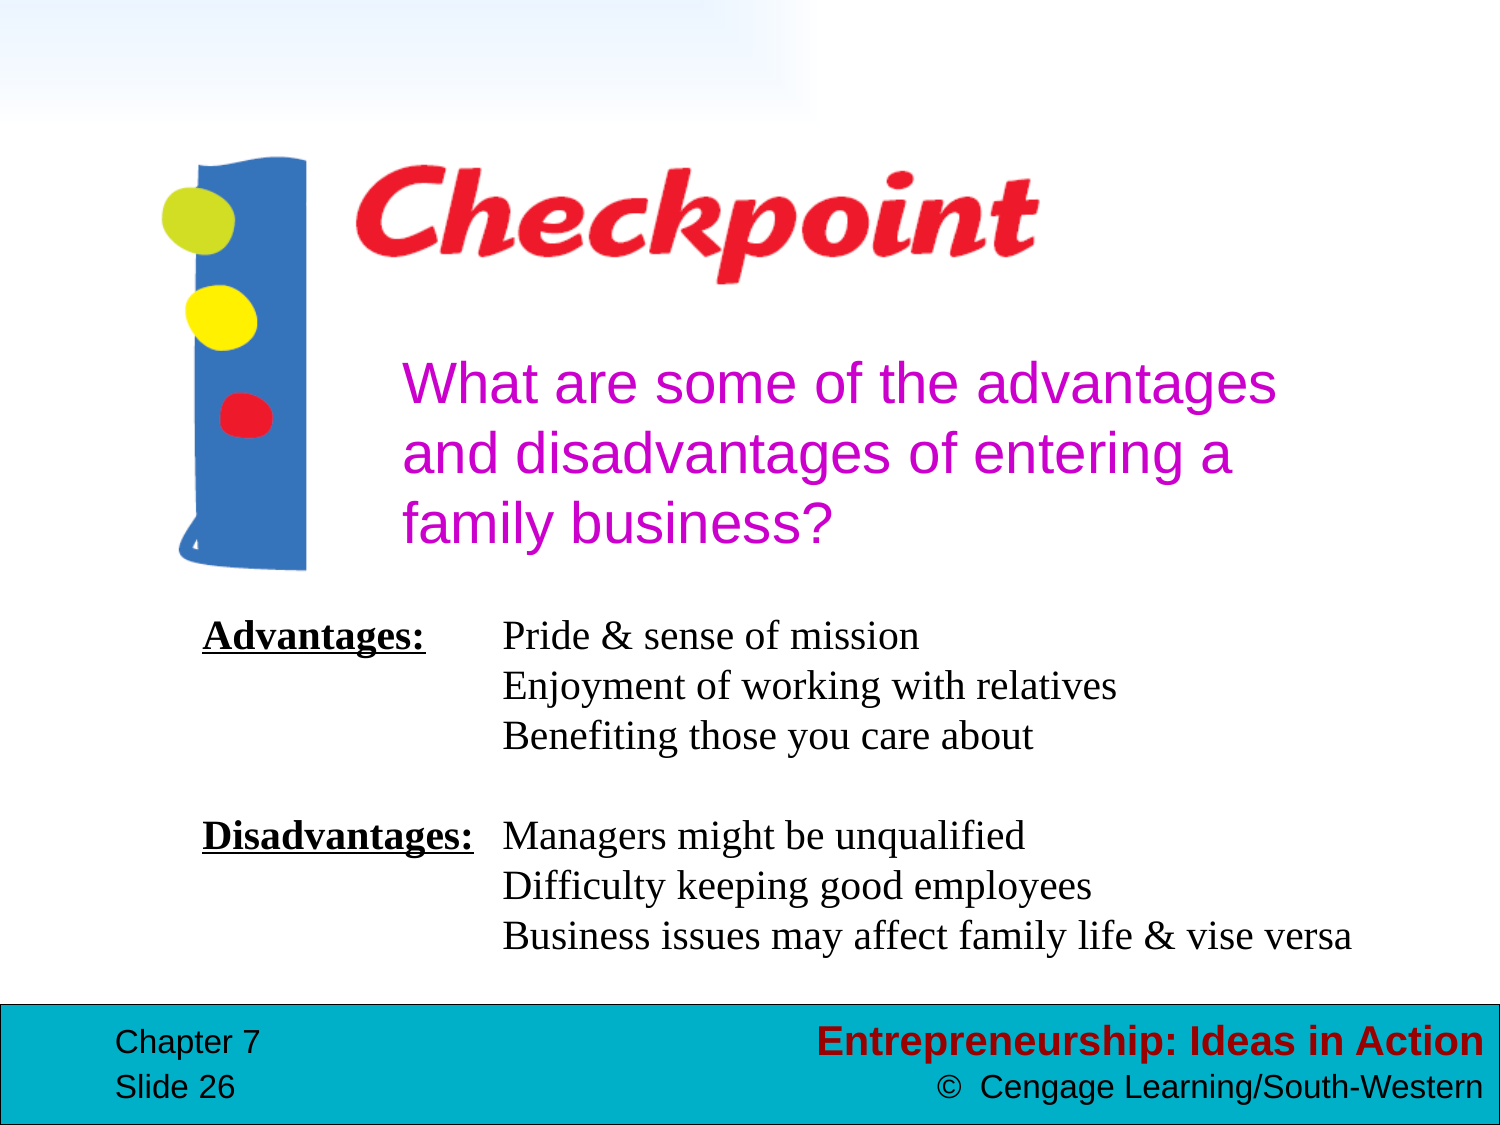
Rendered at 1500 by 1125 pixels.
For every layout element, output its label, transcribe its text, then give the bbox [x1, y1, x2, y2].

picture [324, 149, 1063, 296]
slide_number Slide 26 [99, 1037, 413, 1113]
footer Chapter 7 [99, 1012, 413, 1037]
text_box What are some of the advantages and disadvantages of entering a family business? [387, 337, 1350, 563]
picture [149, 137, 307, 588]
text_box Advantages: Pride & sense of mission Enjoyment of working with relatives Benefiting those you care about Disadvantages: Managers might be unqualified Difficulty keeping good employees Business issues may affect family life & vise versa [187, 600, 1425, 965]
